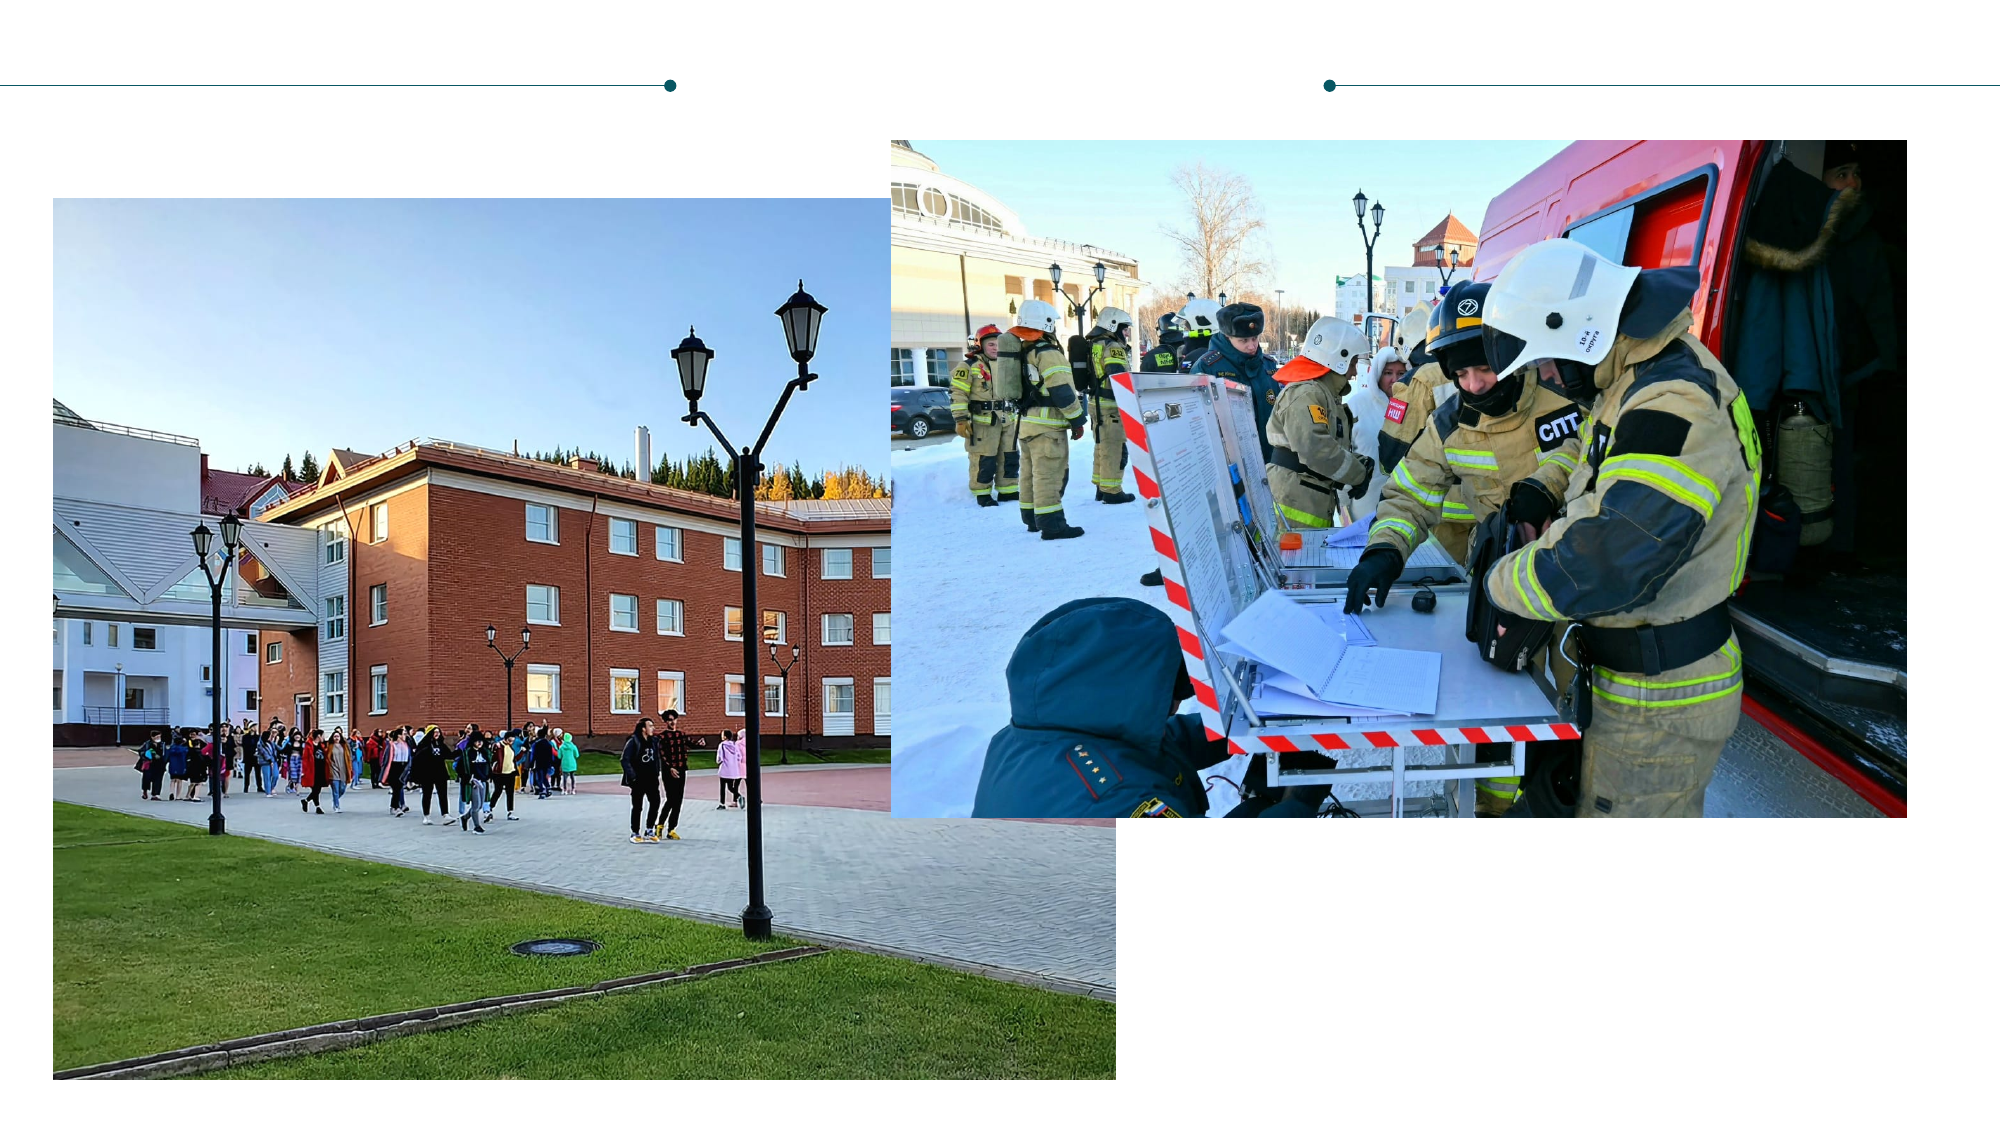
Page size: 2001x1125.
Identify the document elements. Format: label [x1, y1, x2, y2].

text_box [37, 31, 1963, 165]
picture [53, 140, 1907, 1080]
